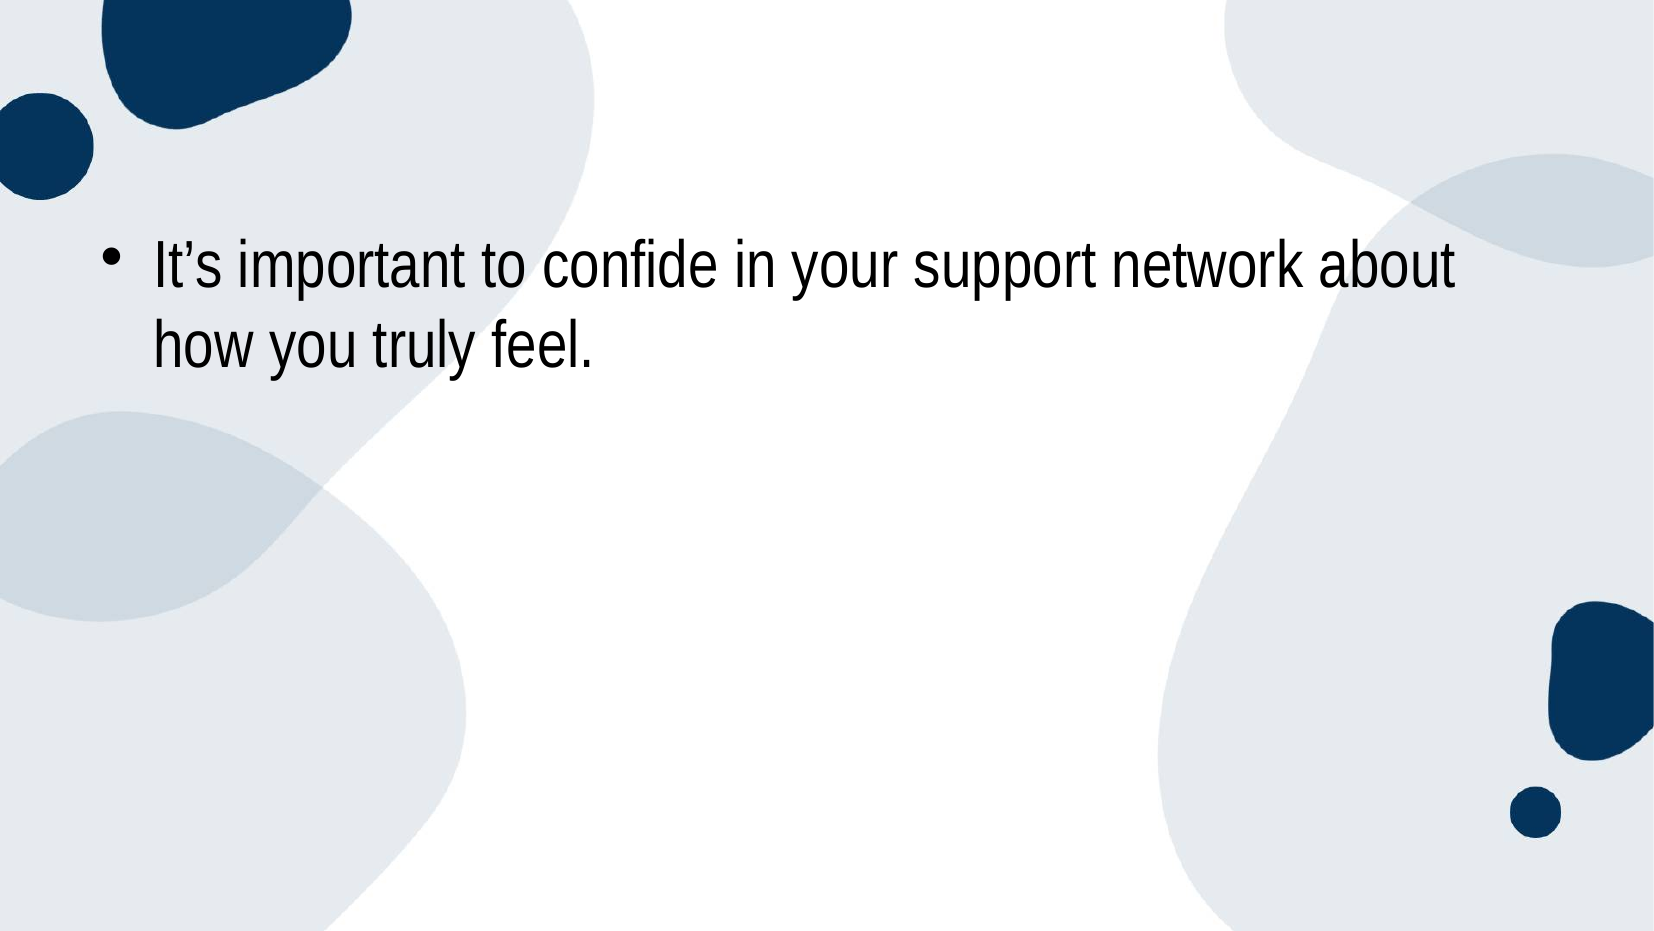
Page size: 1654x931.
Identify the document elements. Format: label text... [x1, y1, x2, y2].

picture [0, 0, 1654, 931]
list It’s important to confide in your support network about how you truly feel. [82, 220, 1571, 710]
